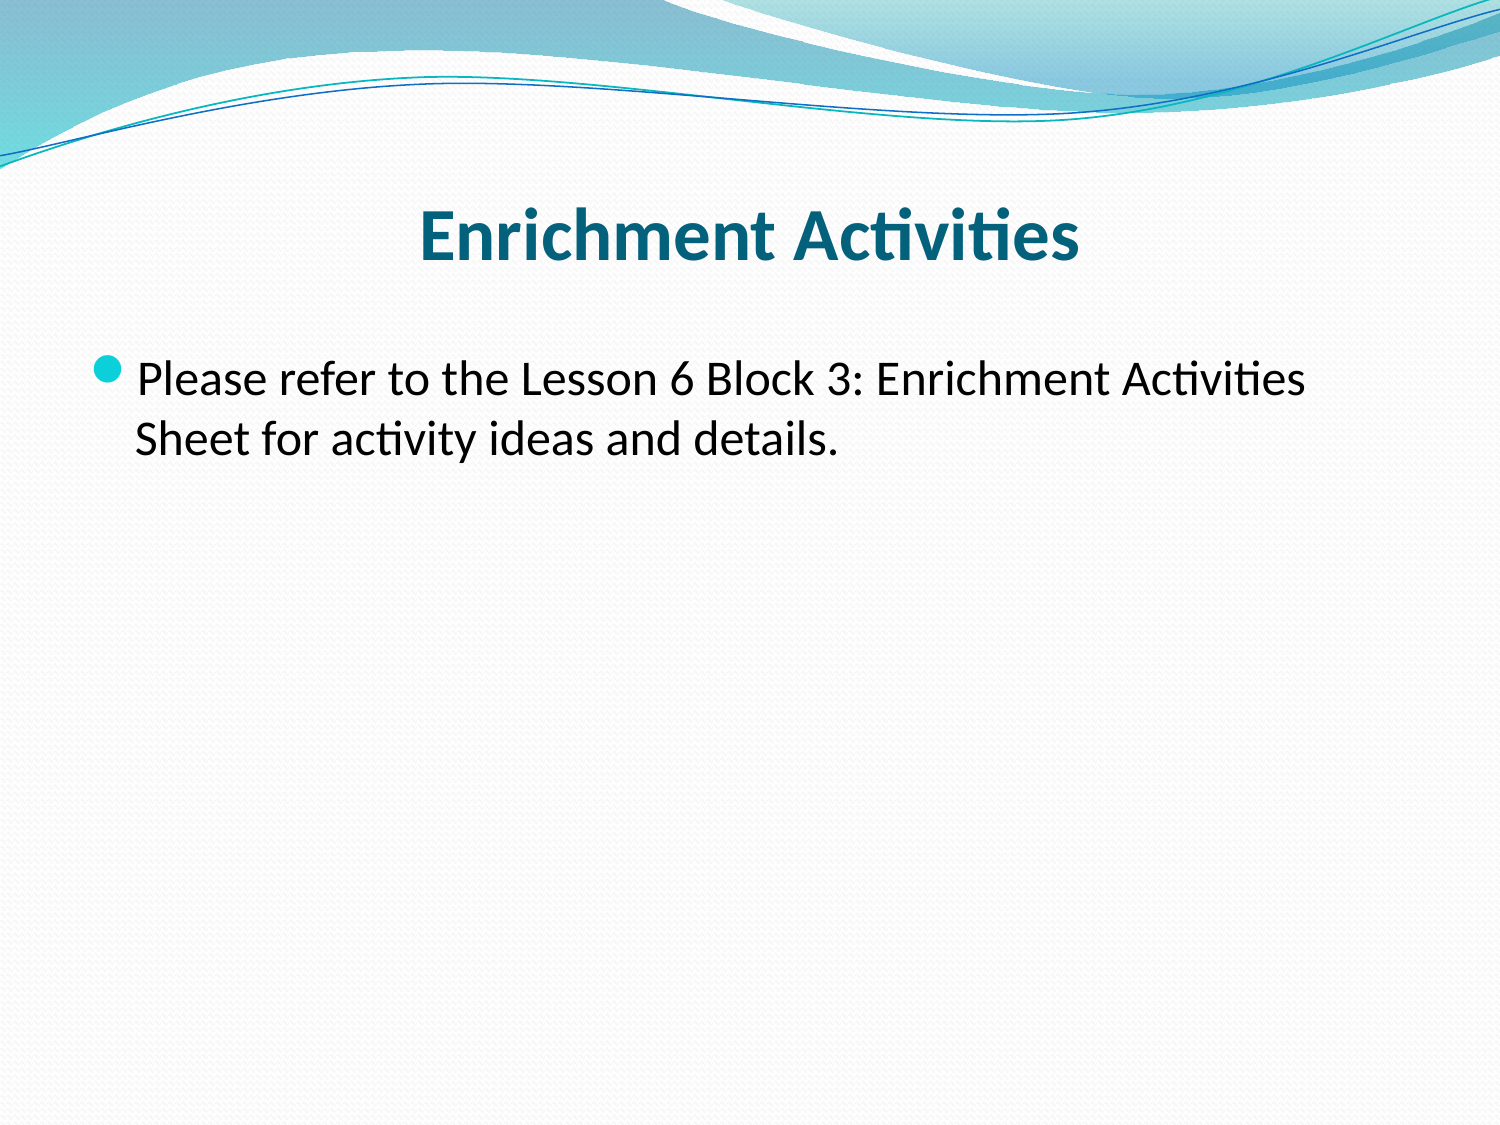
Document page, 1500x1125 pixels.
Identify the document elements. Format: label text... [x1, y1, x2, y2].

list Please refer to the Lesson 6 Block 3: Enrichment Activities Sheet for activity ideas and details. [75, 337, 1425, 1038]
title Enrichment Activities [75, 125, 1425, 275]
